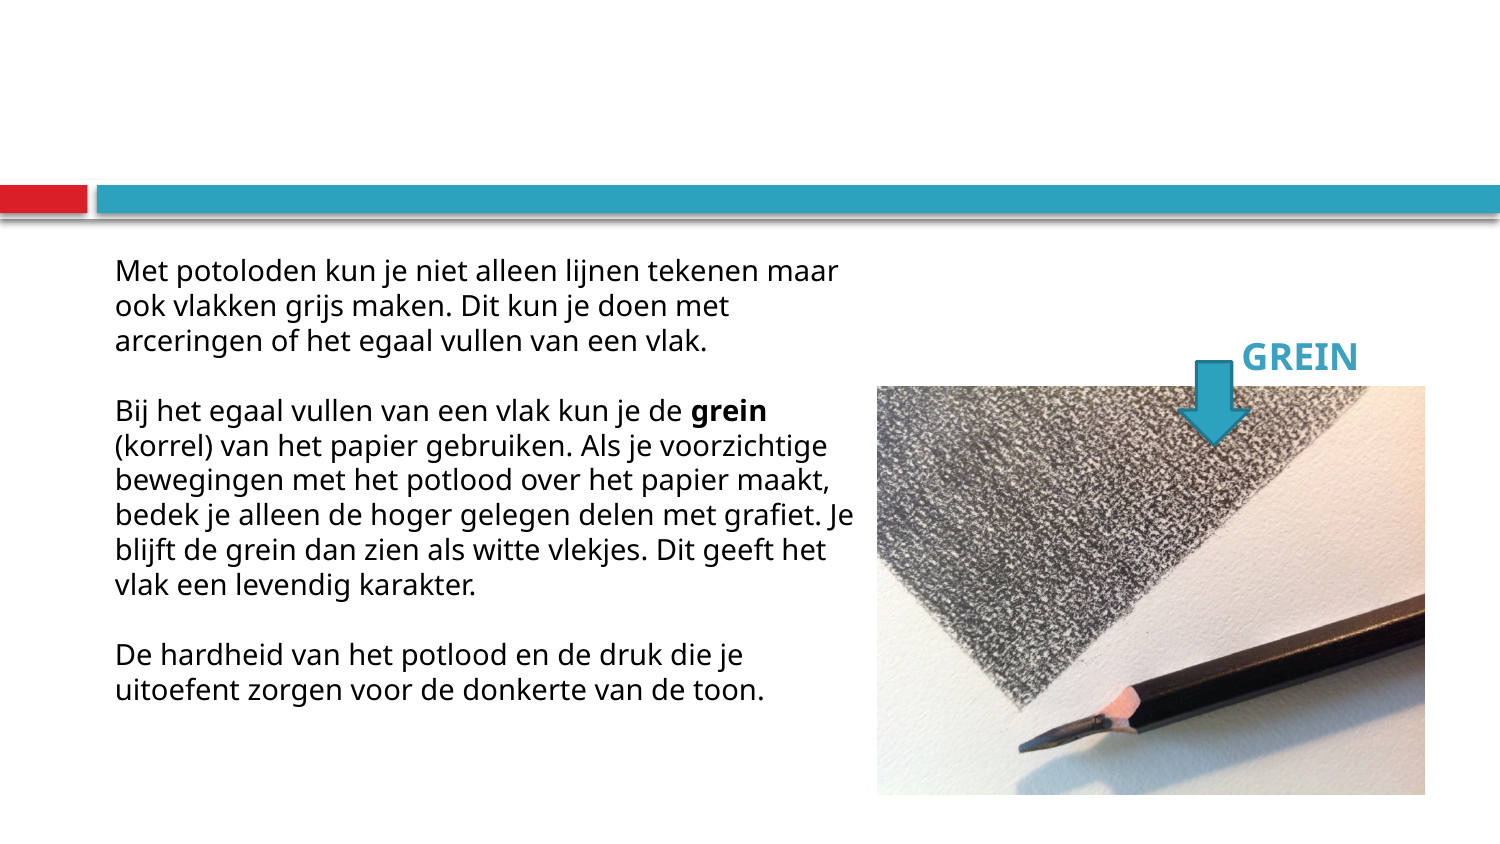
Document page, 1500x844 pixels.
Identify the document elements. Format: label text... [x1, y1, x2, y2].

text_box [1194, 360, 1234, 385]
text_box grein [1226, 325, 1375, 385]
text_box Met potoloden kun je niet alleen lijnen tekenen maar ook vlakken grijs maken. Dit kun je doen met arceringen of het egaal vullen van een vlak. Bij het egaal vullen van een vlak kun je de grein (korrel) van het papier gebruiken. Als je voorzichtige bewegingen met het potlood over het papier maakt, bedek je alleen de hoger gelegen delen met grafiet. Je blijft de grein dan zien als witte vlekjes. Dit geeft het vlak een levendig karakter. De hardheid van het potlood en de druk die je uitoefent zorgen voor de donkerte van de toon. [100, 244, 880, 714]
picture [877, 386, 1425, 796]
